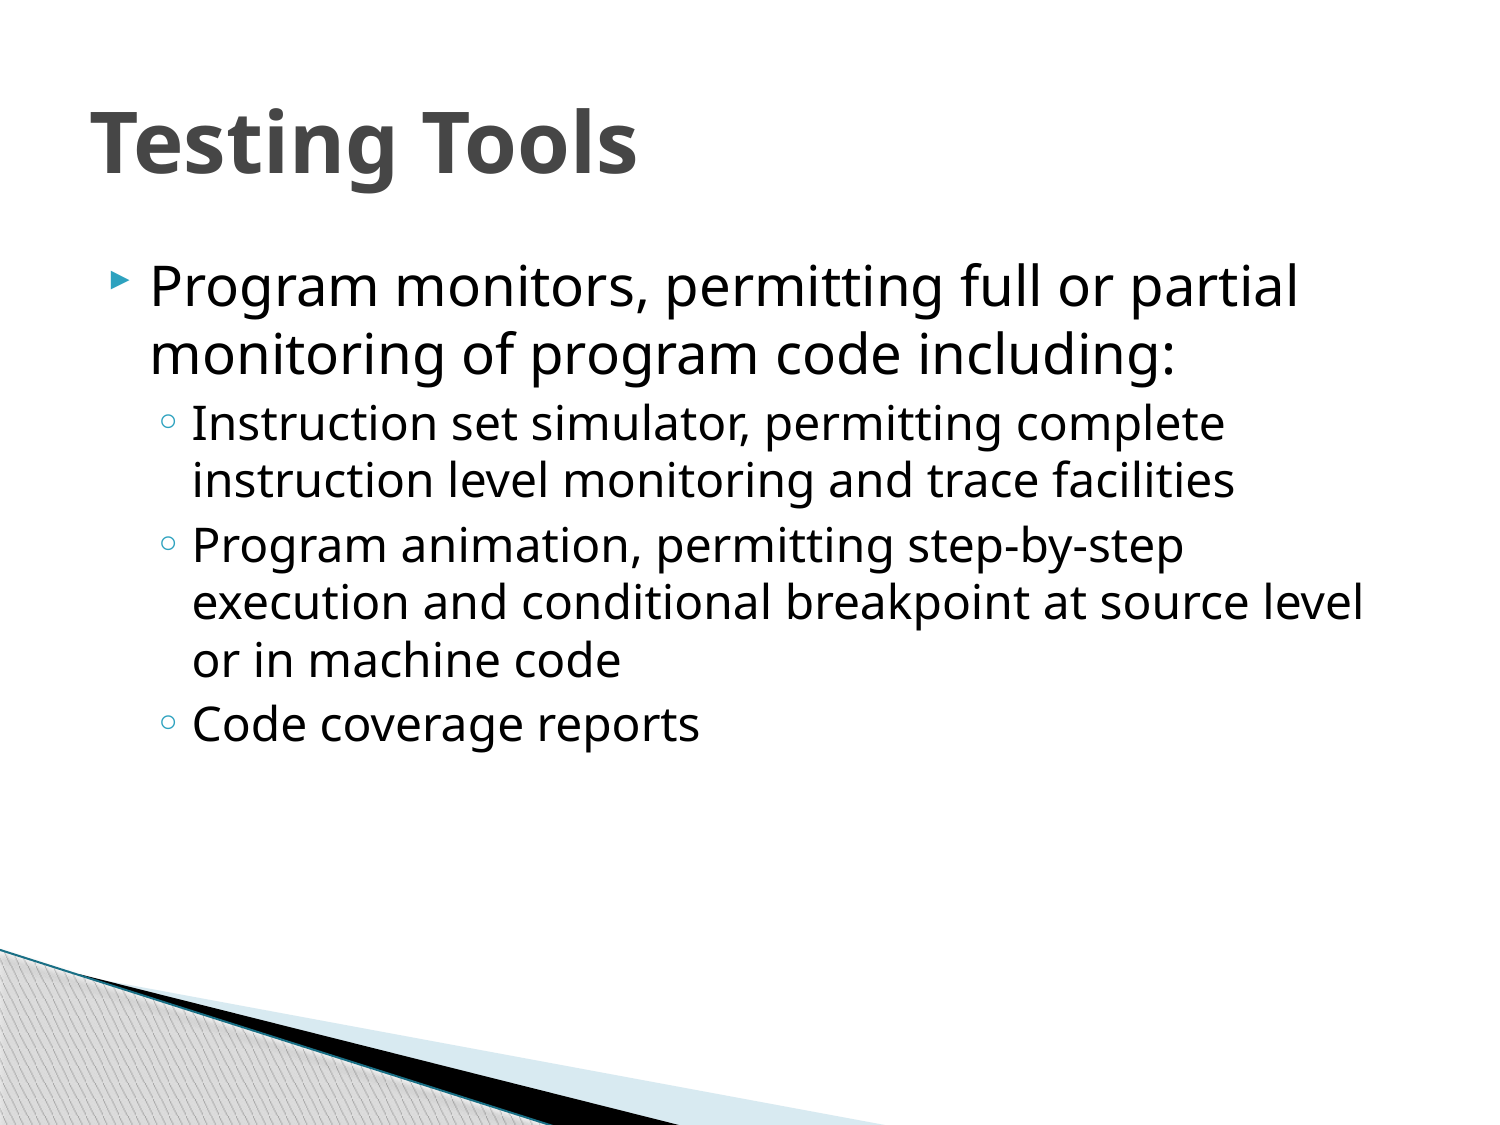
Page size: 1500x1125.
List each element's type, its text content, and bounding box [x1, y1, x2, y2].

title Testing Tools [75, 45, 1425, 233]
list Program monitors, permitting full or partial monitoring of program code including: Instruction set simulator, permitting complete instruction level monitoring and trace facilities Program animation, permitting step-by-step execution and conditional breakpoint at source level or in machine code Code coverage reports [75, 243, 1424, 986]
